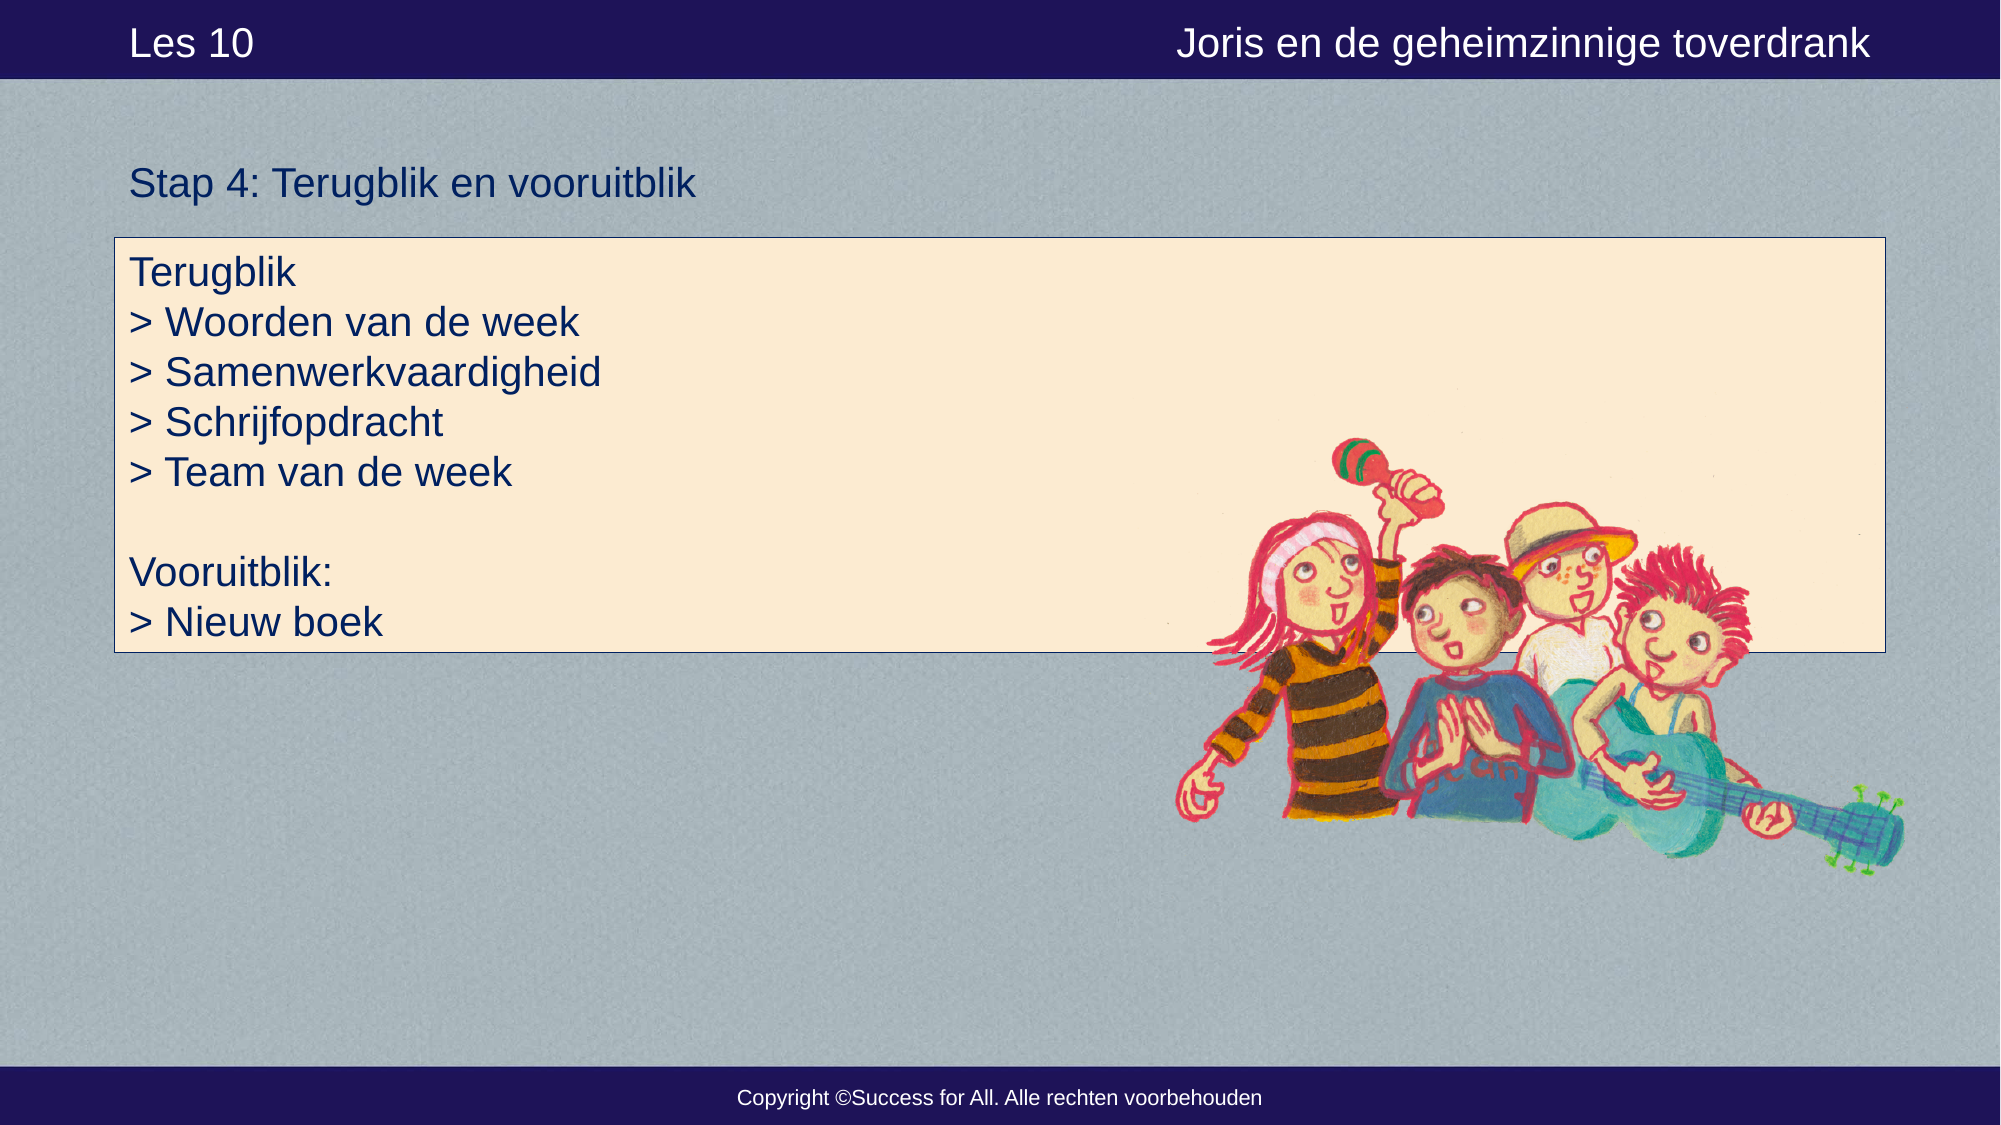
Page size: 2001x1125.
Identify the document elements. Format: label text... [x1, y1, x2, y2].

text_box Les 10 [114, 8, 354, 73]
text_box Stap 4: Terugblik en vooruitblik [113, 148, 1635, 214]
picture [0, 0, 2001, 1125]
text_box Joris en de geheimzinnige toverdrank [999, 8, 1886, 73]
text_box Copyright ©Success for All. Alle rechten voorbehouden [0, 1076, 2000, 1125]
text_box Terugblik > Woorden van de week > Samenwerkvaardigheid > Schrijfopdracht > Team van de week Vooruitblik: > Nieuw boek [114, 237, 1886, 653]
